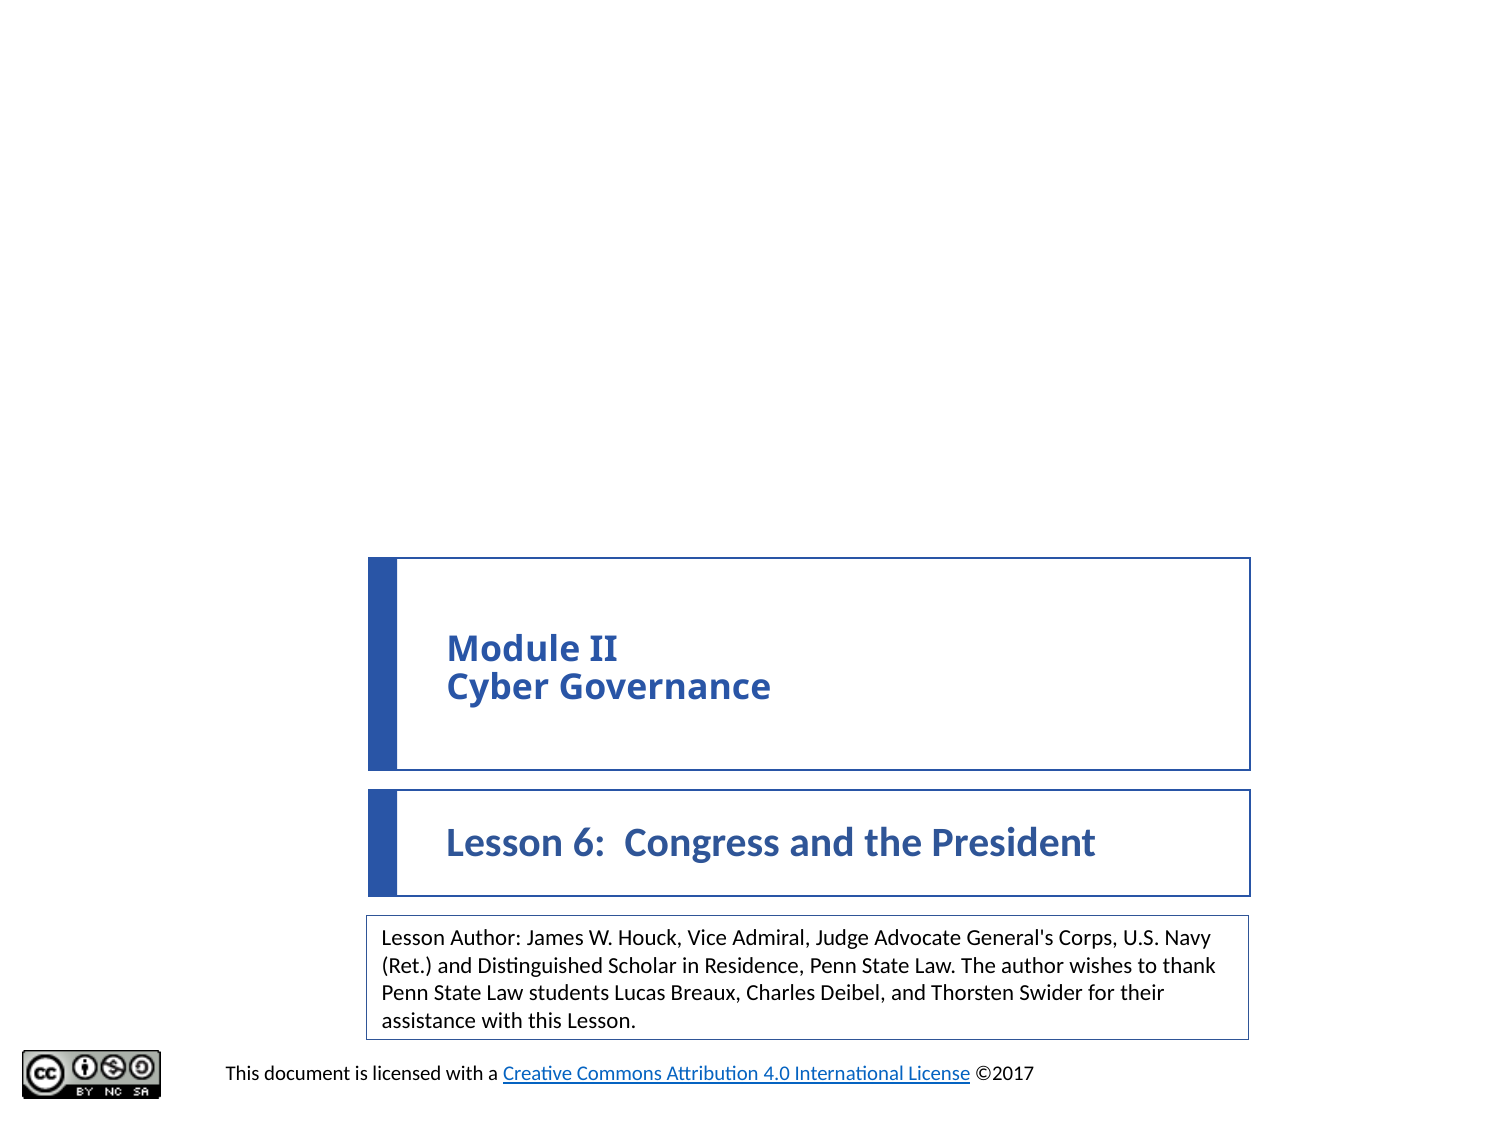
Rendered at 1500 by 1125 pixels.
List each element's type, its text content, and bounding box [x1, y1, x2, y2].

picture [22, 1050, 161, 1099]
text_box Lesson Author: James W. Houck, Vice Admiral, Judge Advocate General's Corps, U.S. Navy (Ret.) and Distinguished Scholar in Residence, Penn State Law. The author wishes to thank Penn State Law students Lucas Breaux, Charles Deibel, and Thorsten Swider for their assistance with this Lesson. [366, 915, 1249, 1040]
list Lesson 6: Congress and the President [431, 819, 1246, 866]
title Module II Cyber Governance [431, 583, 1189, 716]
